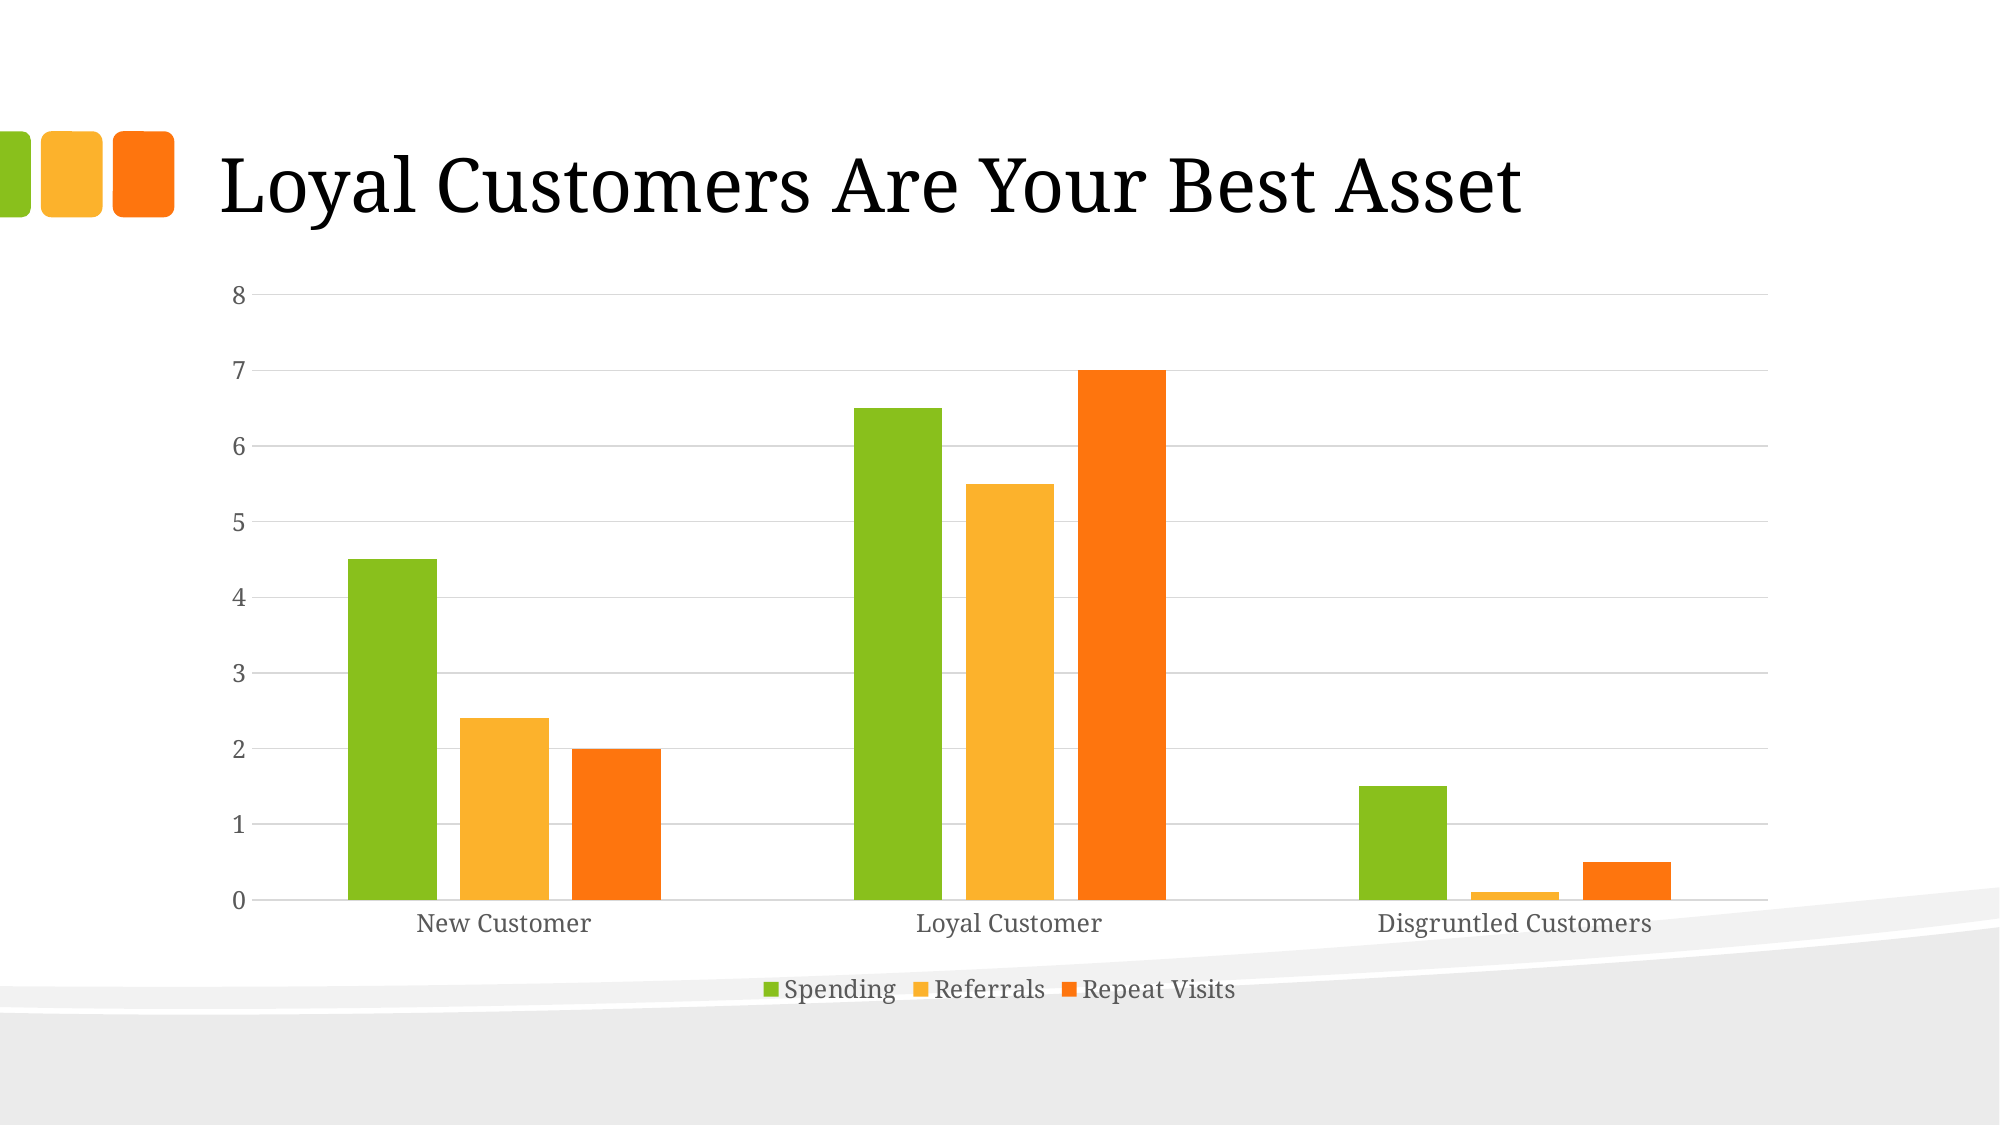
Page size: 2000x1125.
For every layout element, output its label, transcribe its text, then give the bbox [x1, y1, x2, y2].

chart [199, 262, 1800, 1013]
title Loyal Customers Are Your Best Asset [199, 24, 1800, 238]
